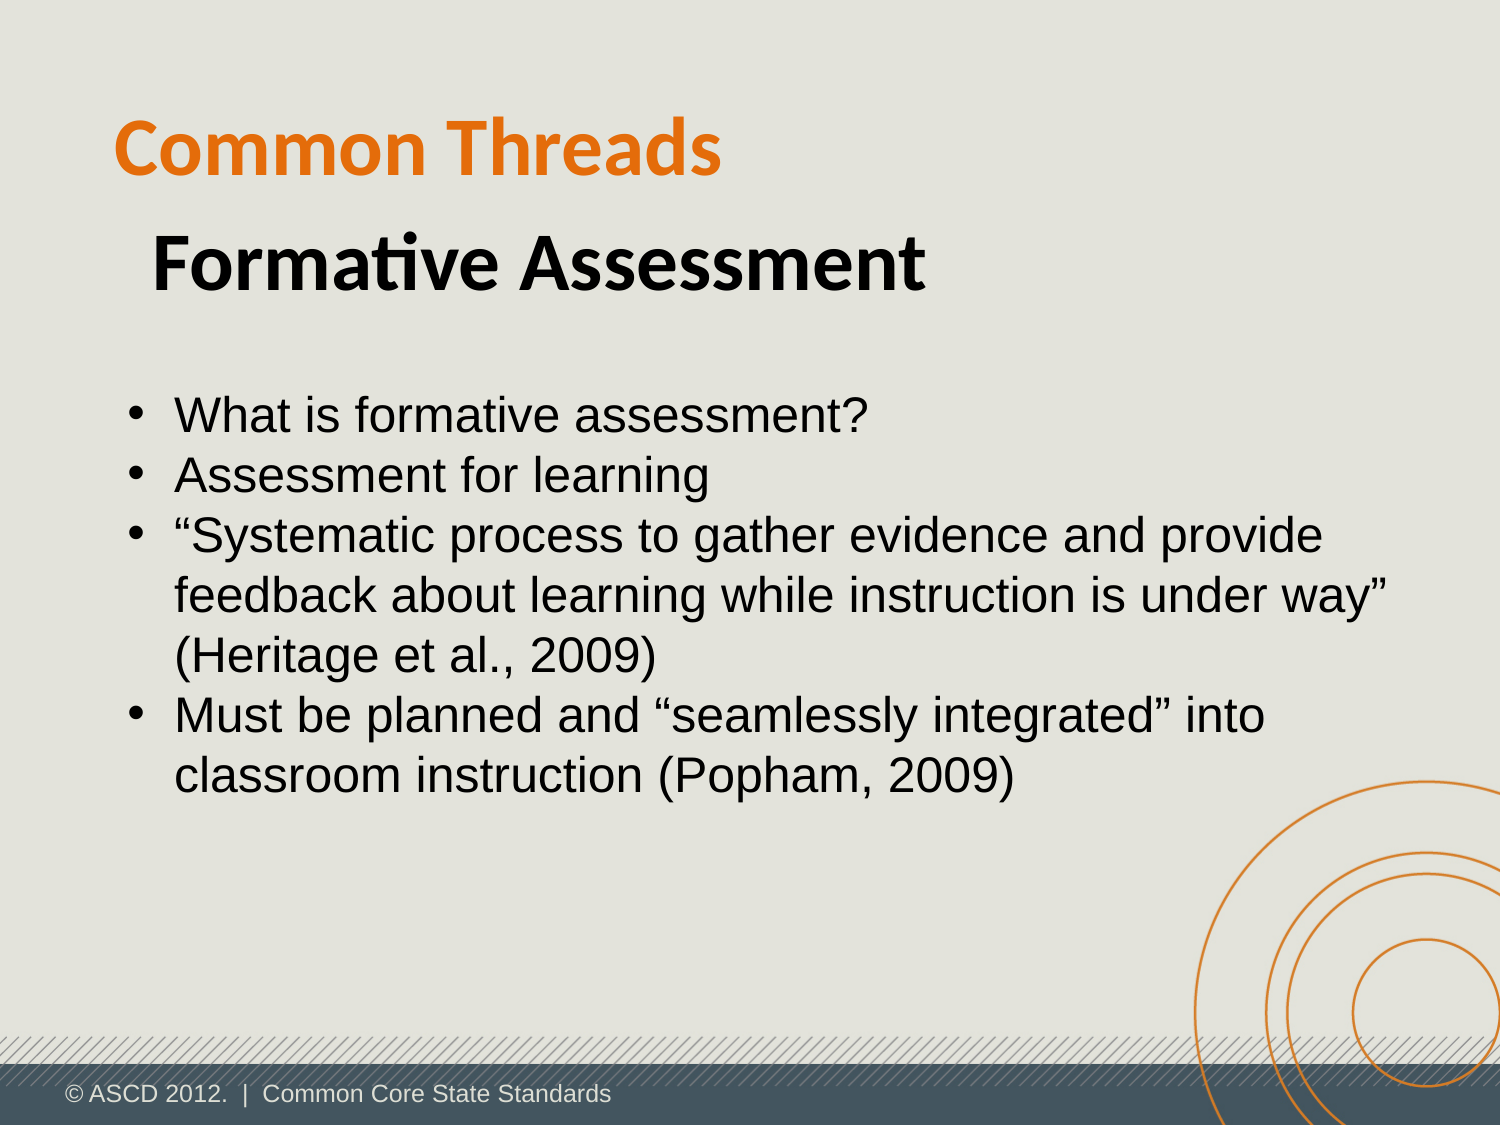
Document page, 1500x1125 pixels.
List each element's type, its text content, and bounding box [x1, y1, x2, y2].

slide_number © ASCD 2012. | Common Core State Standards [50, 1070, 925, 1120]
text_box What is formative assessment? Assessment for learning “Systematic process to gather evidence and provide feedback about learning while instruction is under way” (Heritage et al., 2009) Must be planned and “seamlessly integrated” into classroom instruction (Popham, 2009) [112, 374, 1413, 810]
text_box Formative Assessment [137, 200, 979, 290]
text_box Common Threads [99, 84, 1113, 188]
picture [0, 0, 1500, 1125]
